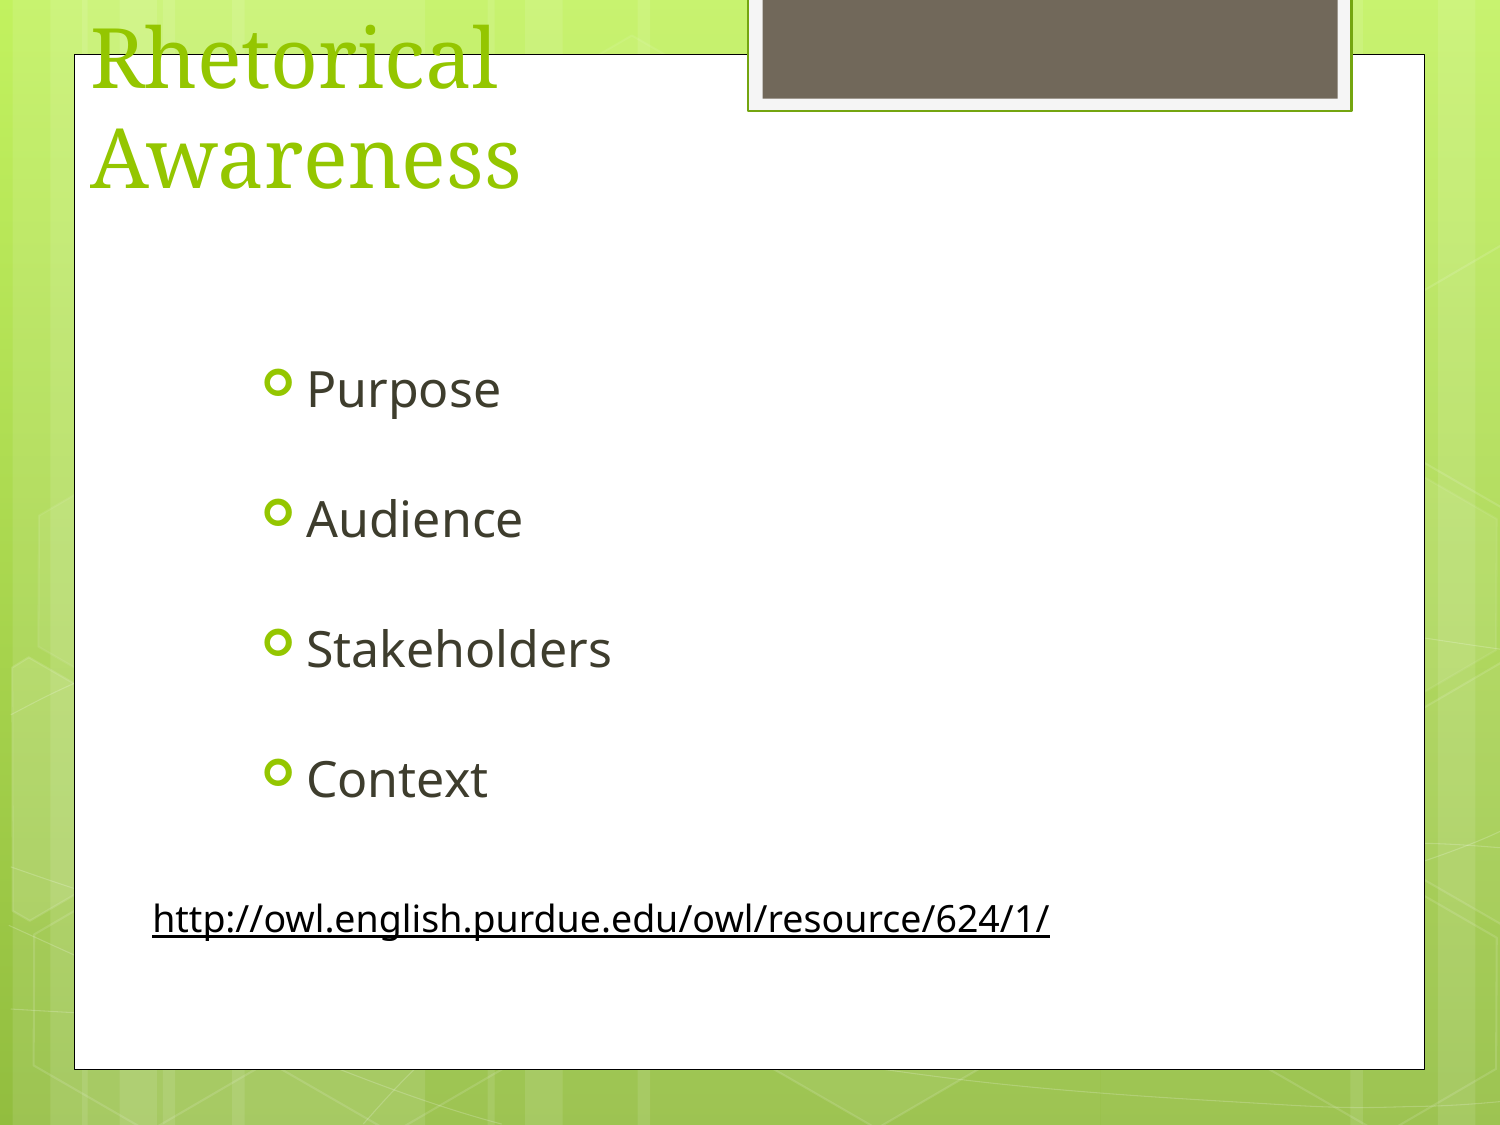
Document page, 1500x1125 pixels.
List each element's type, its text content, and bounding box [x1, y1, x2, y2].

text_box http://owl.english.purdue.edu/owl/resource/624/1/ [137, 887, 1225, 954]
title Rhetorical Awareness [75, 75, 950, 213]
text_box Purpose Audience Stakeholders Context [235, 349, 911, 875]
